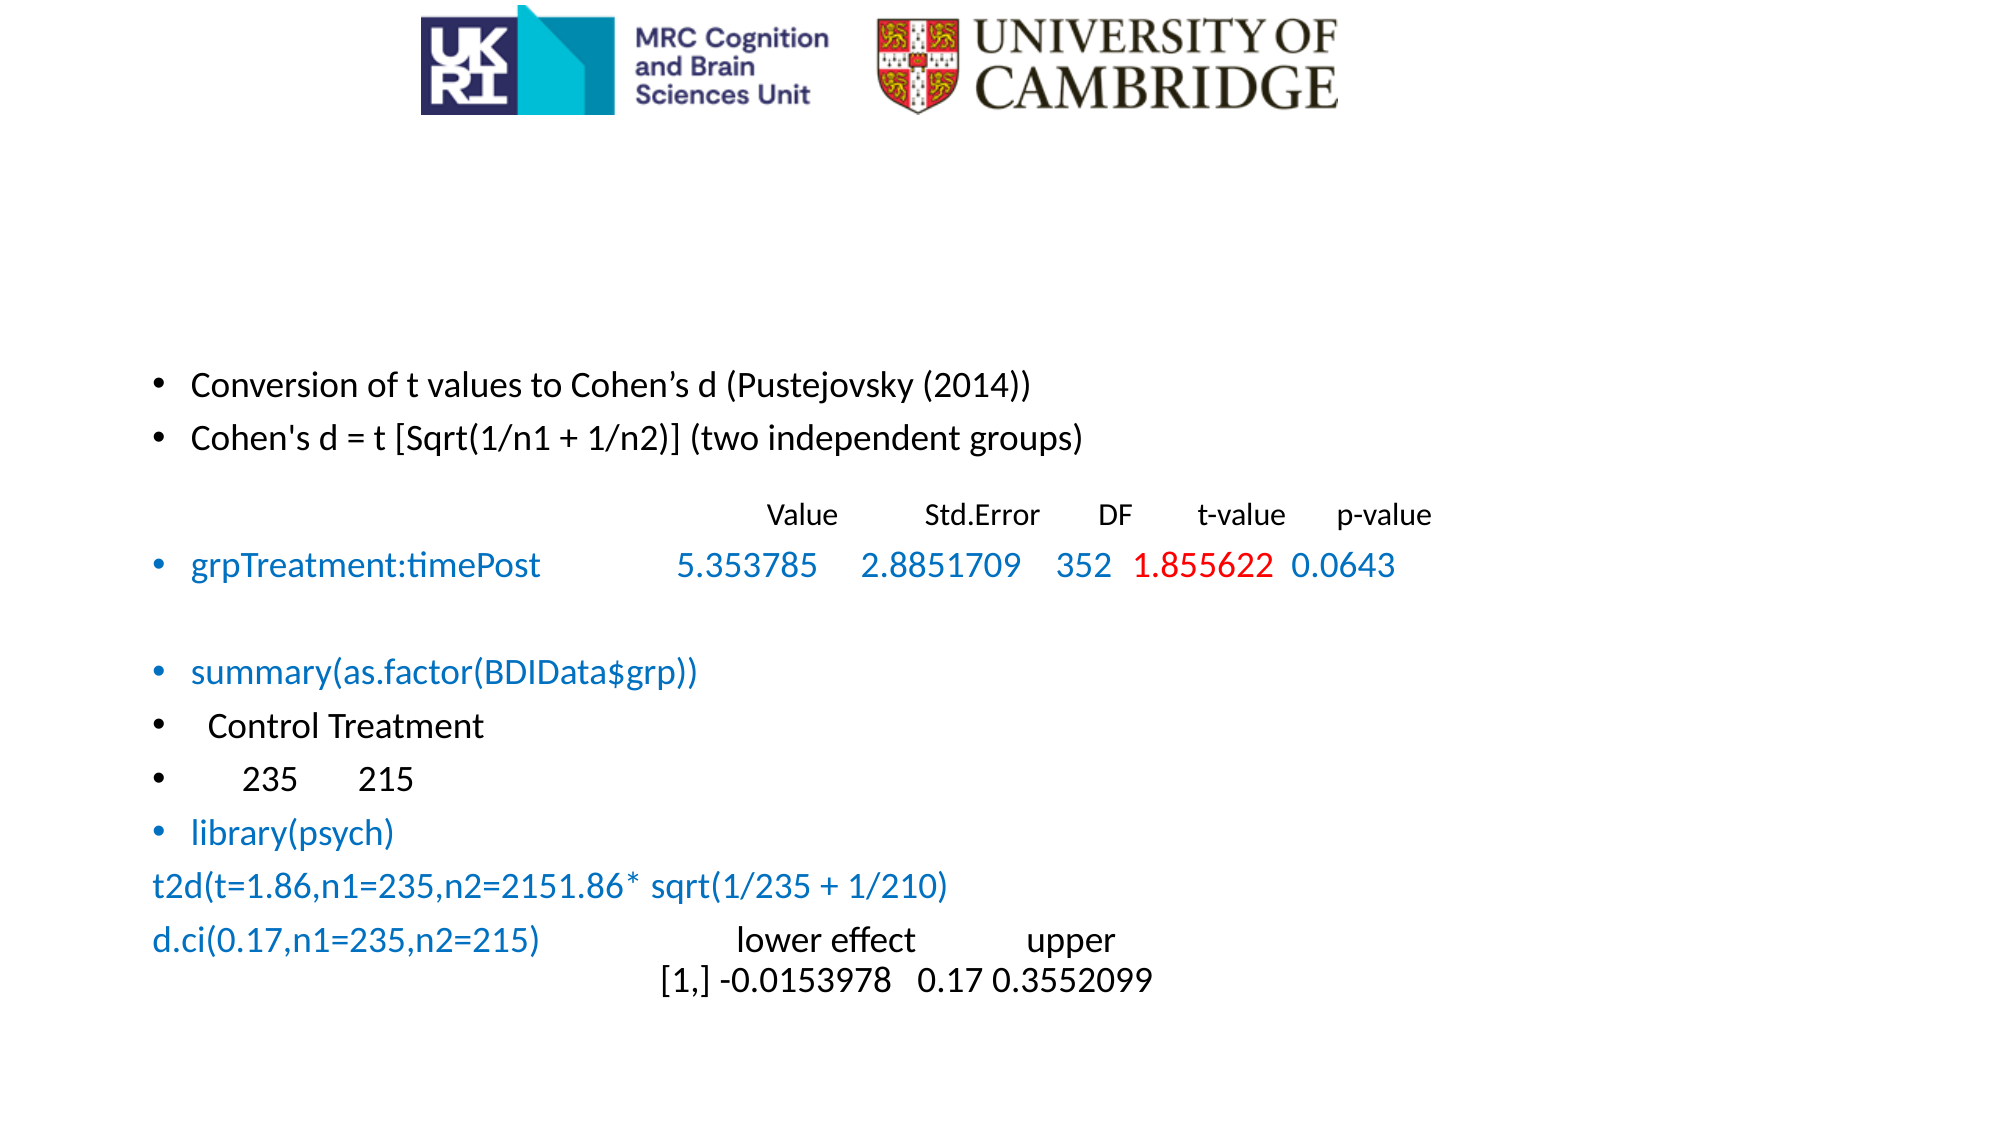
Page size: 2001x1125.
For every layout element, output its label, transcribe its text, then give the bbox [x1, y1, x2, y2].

list Conversion of t values to Cohen’s d (Pustejovsky (2014)) Cohen's d = t [Sqrt(1/n1 + 1/n2)] (two independent groups) Value Std.Error DF t-value p-value grpTreatment:timePost 5.353785 2.8851709 352 1.855622 0.0643 summary(as.factor(BDIData$grp)) Control Treatment 235 215 library(psych) t2d(t=1.86,n1=235,n2=2151.86* sqrt(1/235 + 1/210) d.ci(0.17,n1=235,n2=215) lower effect upper [1,] -0.0153978 0.17 0.3552099 [137, 299, 1863, 1014]
picture [421, 5, 1338, 59]
title [137, 59, 1863, 278]
